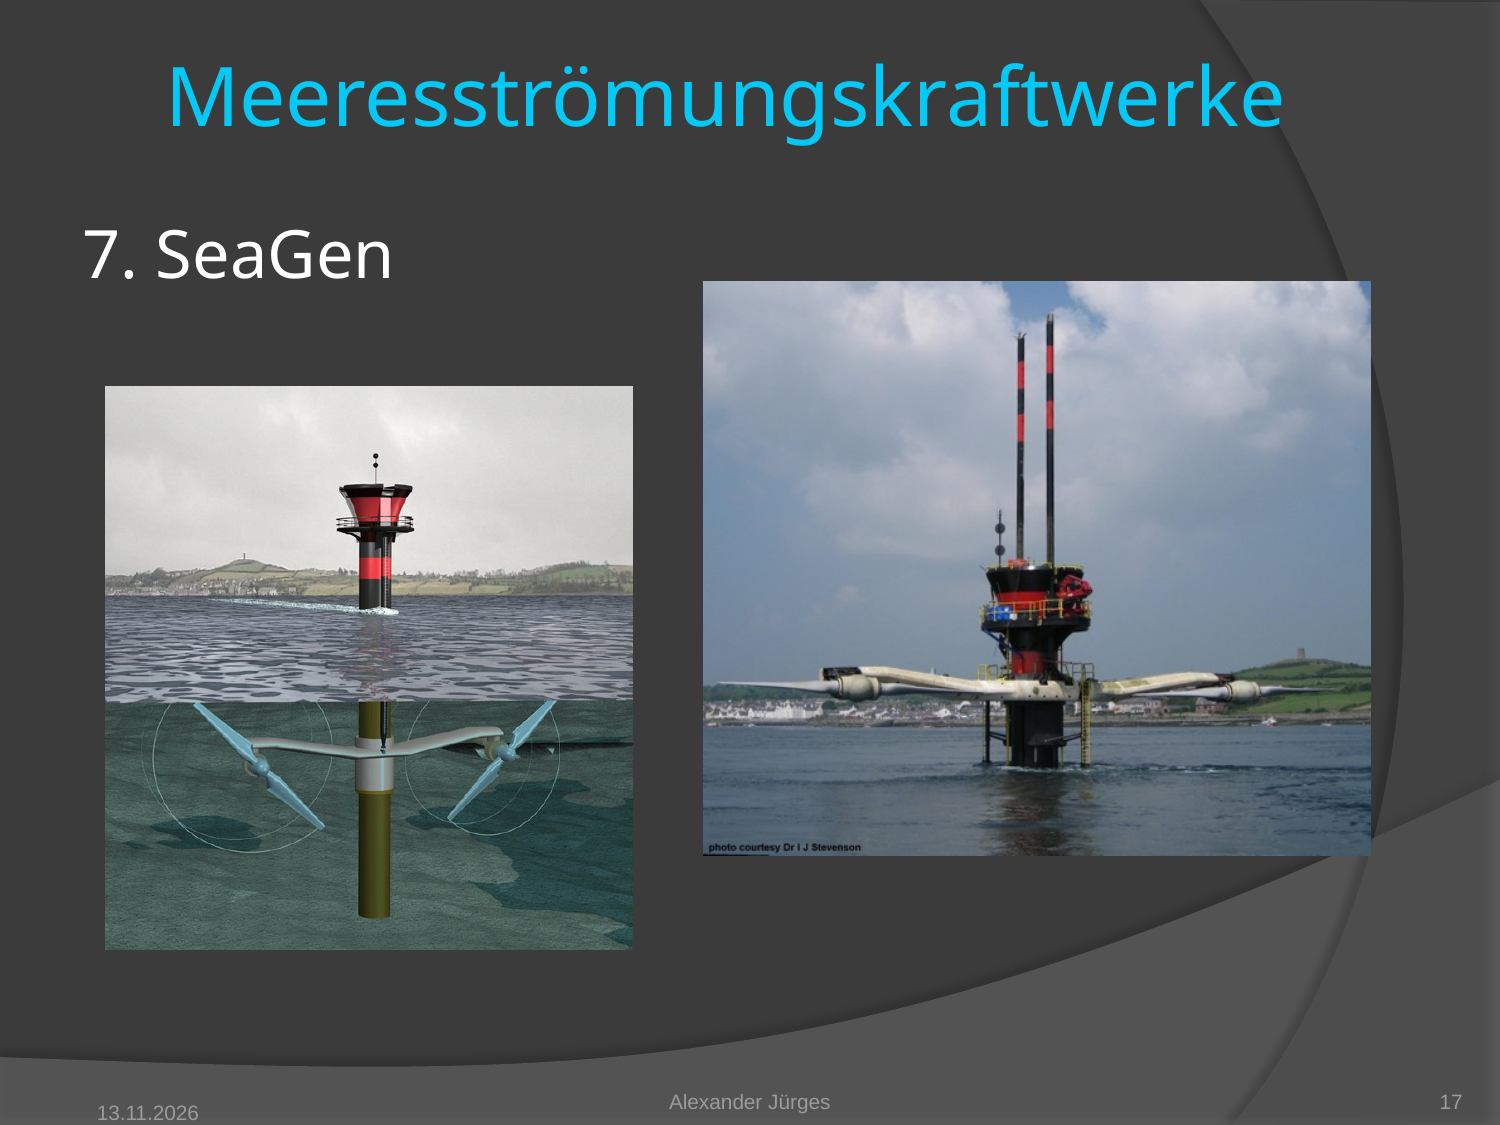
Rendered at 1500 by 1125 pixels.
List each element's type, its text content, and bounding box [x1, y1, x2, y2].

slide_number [82, 1065, 432, 1125]
slide_number 17 [1337, 1053, 1463, 1114]
footer Alexander Jürges [512, 1053, 988, 1114]
picture [702, 281, 1371, 856]
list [105, 386, 633, 950]
text_box Meeresströmungskraftwerke [157, 0, 1383, 187]
text_box 7. SeaGen [74, 187, 1500, 317]
